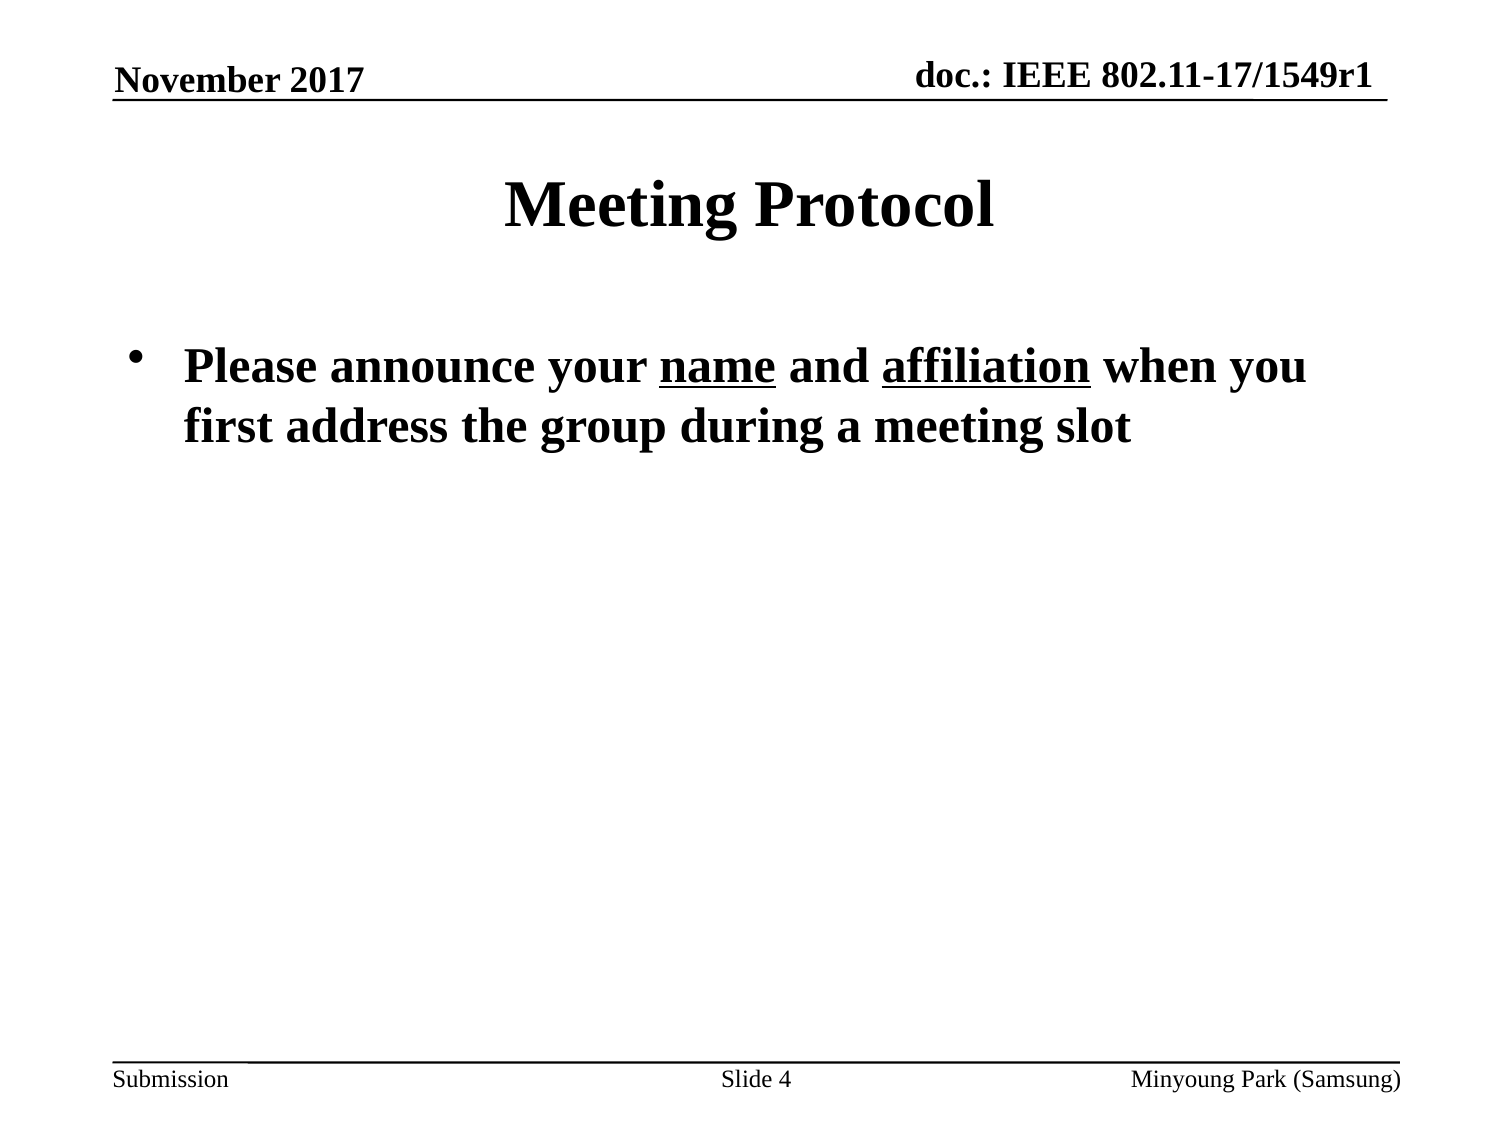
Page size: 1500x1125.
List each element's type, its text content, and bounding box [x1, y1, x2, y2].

slide_number Slide 4 [712, 1061, 800, 1093]
title Meeting Protocol [112, 112, 1388, 288]
list Please announce your name and affiliation when you first address the group during a meeting slot [112, 324, 1388, 1000]
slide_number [114, 54, 374, 101]
footer Minyoung Park (Samsung) [949, 1061, 1402, 1093]
